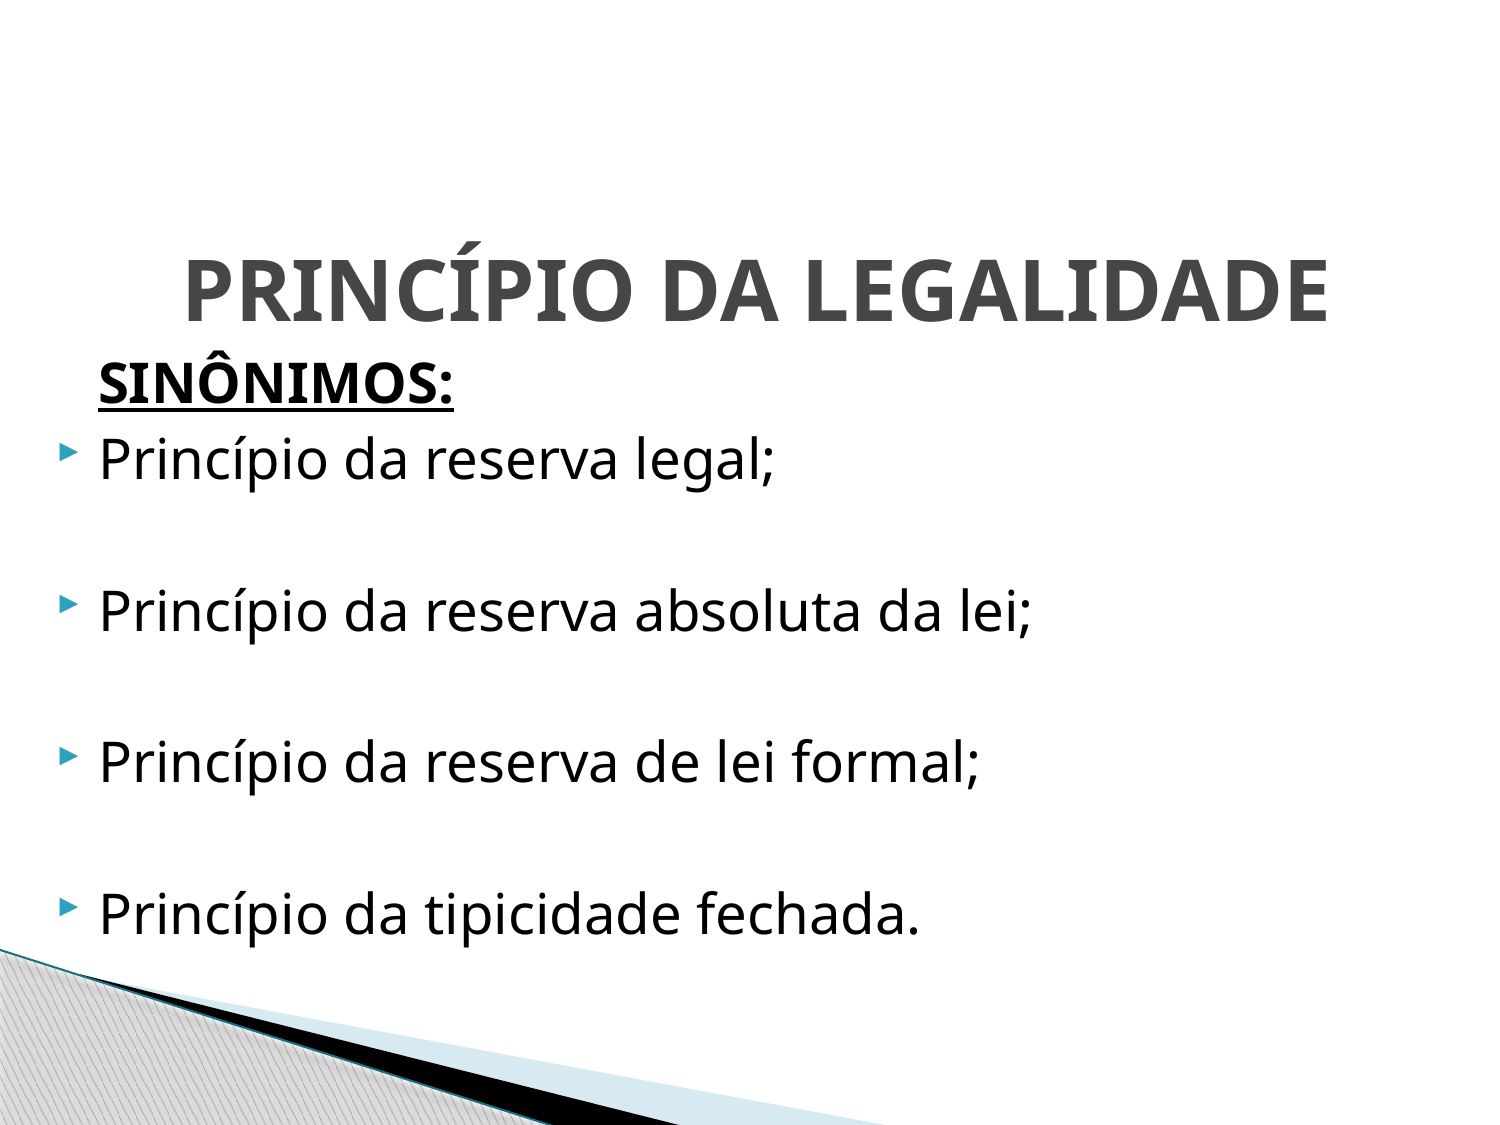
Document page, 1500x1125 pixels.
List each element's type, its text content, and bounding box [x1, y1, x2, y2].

title PRINCÍPIO DA LEGALIDADE [82, 199, 1432, 339]
list SINÔNIMOS: Princípio da reserva legal; Princípio da reserva absoluta da lei; Princípio da reserva de lei formal; Princípio da tipicidade fechada. [23, 339, 1465, 1079]
